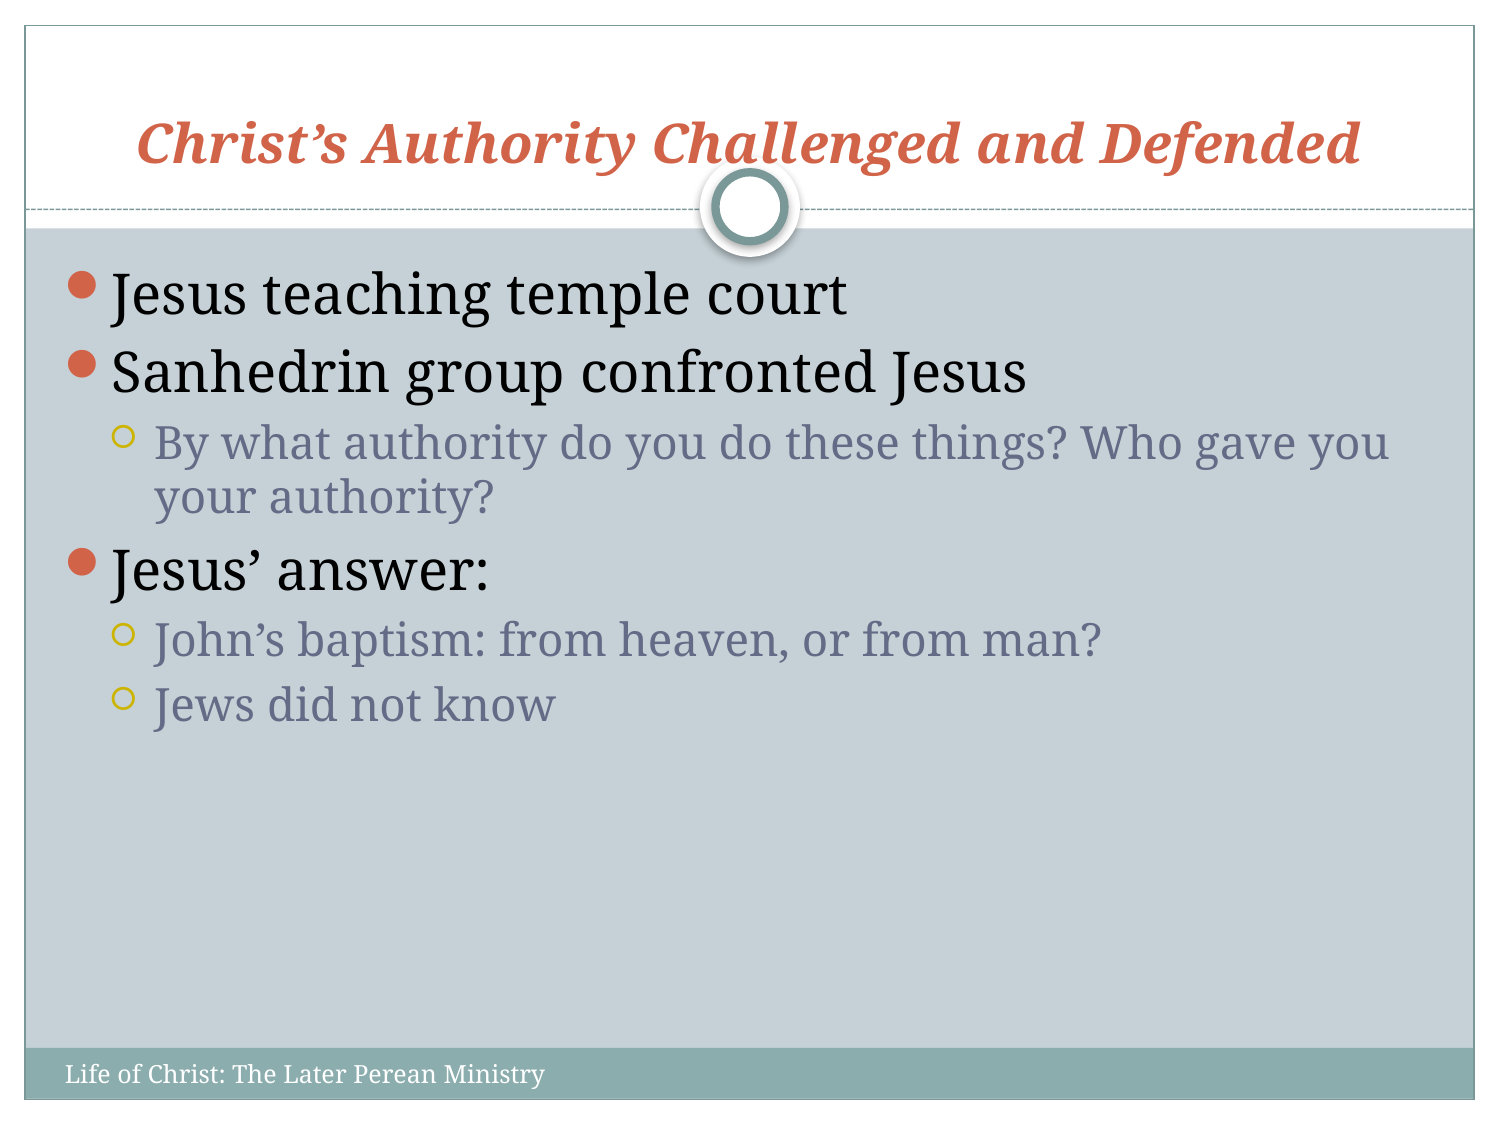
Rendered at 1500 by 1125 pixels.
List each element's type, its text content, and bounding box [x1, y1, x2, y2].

list Jesus teaching temple court Sanhedrin group confronted Jesus By what authority do you do these things? Who gave you your authority? Jesus’ answer: John’s baptism: from heaven, or from man? Jews did not know [49, 250, 1450, 1001]
title Christ’s Authority Challenged and Defended [49, 57, 1450, 182]
footer Life of Christ: The Later Perean Ministry [50, 1051, 866, 1112]
